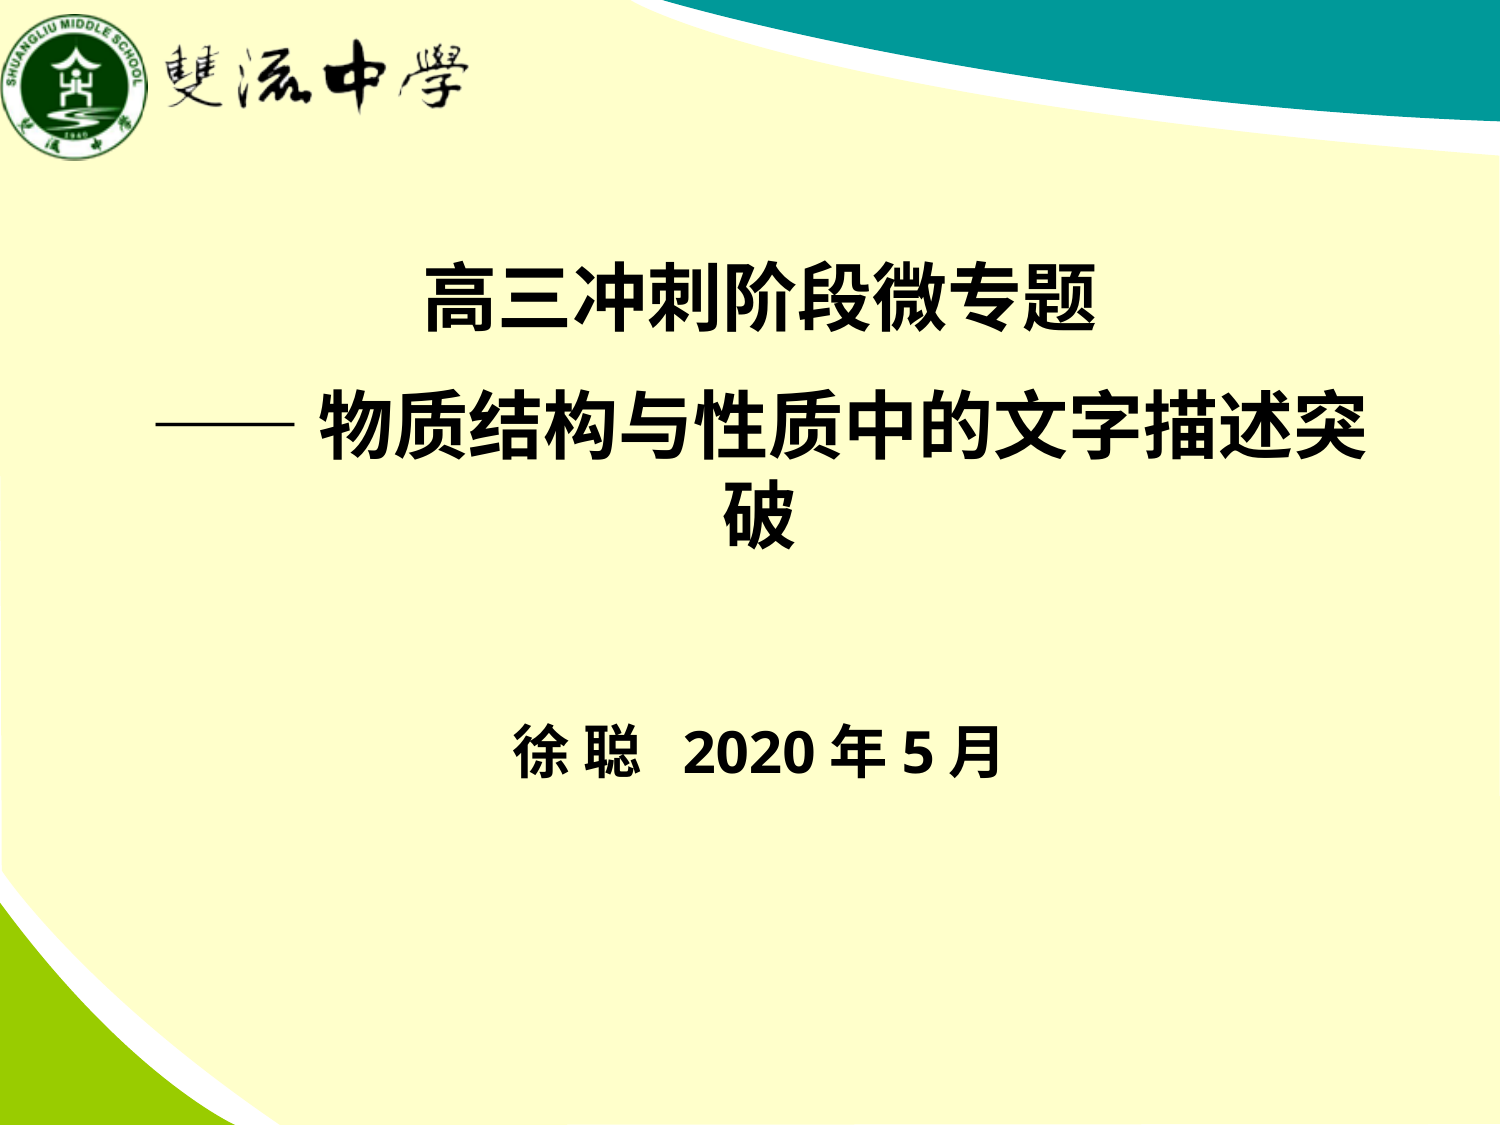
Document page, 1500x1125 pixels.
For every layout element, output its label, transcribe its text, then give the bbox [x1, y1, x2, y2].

picture [159, 21, 491, 138]
text_box 高三冲刺阶段微专题 ——物质结构与性质中的文字描述突破 徐 聪 2020年5月 [100, 243, 1420, 892]
picture [0, 14, 148, 161]
